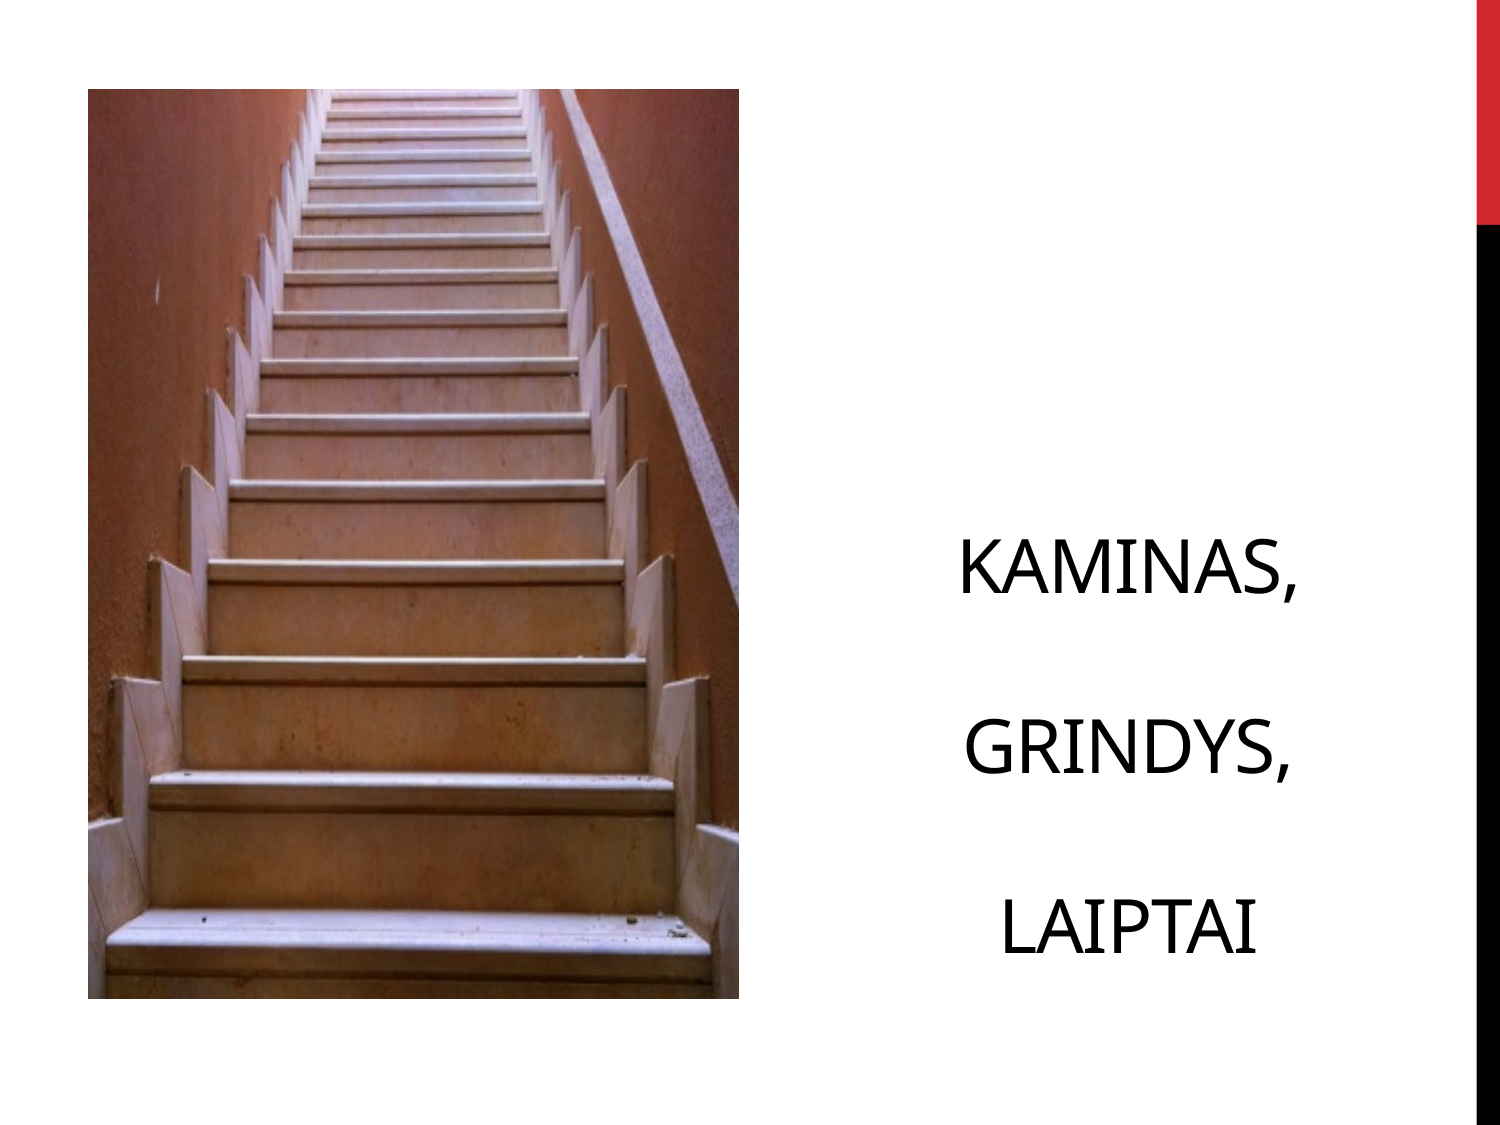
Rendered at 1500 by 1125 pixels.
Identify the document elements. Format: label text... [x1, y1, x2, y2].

title KAMINAS, GRINDYS, LAIPTAI [832, 45, 1425, 976]
picture [87, 89, 739, 1000]
